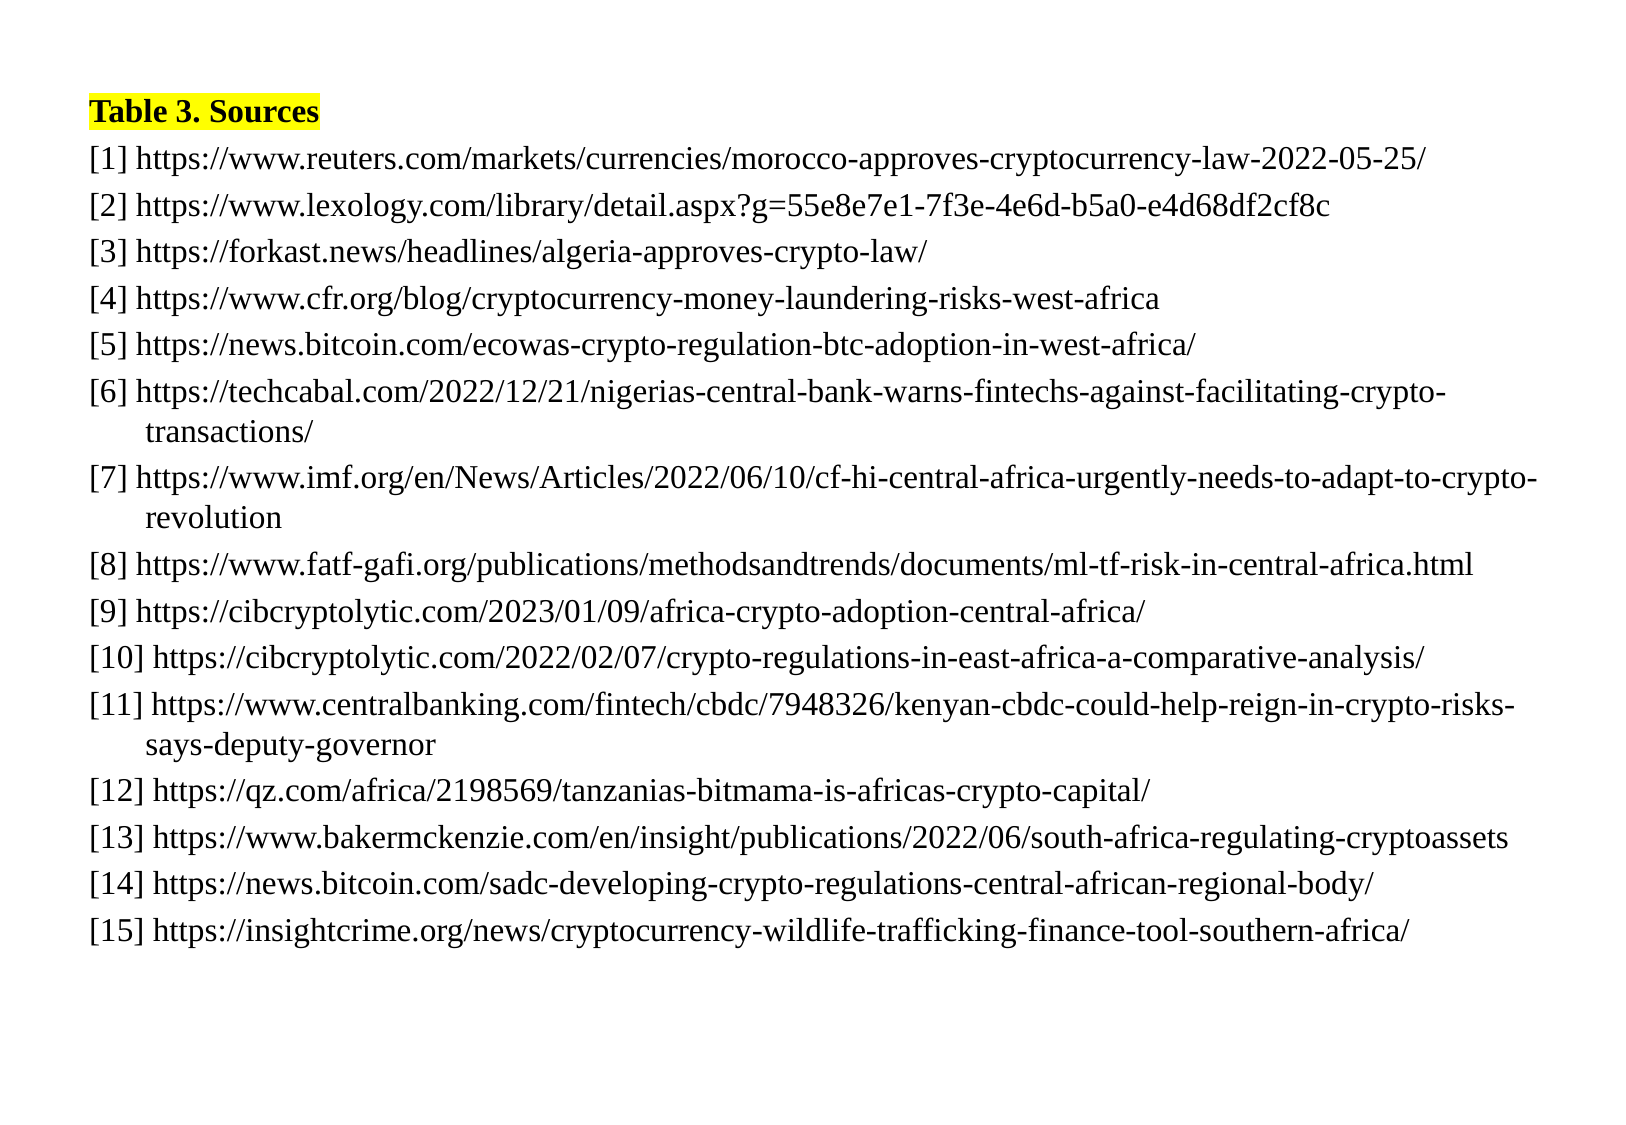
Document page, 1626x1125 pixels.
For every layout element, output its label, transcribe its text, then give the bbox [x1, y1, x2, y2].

list Table 3. Sources [1] https://www.reuters.com/markets/currencies/morocco-approves-cryptocurrency-law-2022-05-25/ [2] https://www.lexology.com/library/detail.aspx?g=55e8e7e1-7f3e-4e6d-b5a0-e4d68df2cf8c [3] https://forkast.news/headlines/algeria-approves-crypto-law/ [4] https://www.cfr.org/blog/cryptocurrency-money-laundering-risks-west-africa [5] https://news.bitcoin.com/ecowas-crypto-regulation-btc-adoption-in-west-africa/ [6] https://techcabal.com/2022/12/21/nigerias-central-bank-warns-fintechs-against-facilitating-crypto-transactions/ [7] https://www.imf.org/en/News/Articles/2022/06/10/cf-hi-central-africa-urgently-needs-to-adapt-to-crypto-revolution [8] https://www.fatf-gafi.org/publications/methodsandtrends/documents/ml-tf-risk-in-central-africa.html [9] https://cibcryptolytic.com/2023/01/09/africa-crypto-adoption-central-africa/ [10] https://cibcryptolytic.com/2022/02/07/crypto-regulations-in-east-africa-a-comparative-analysis/ [11] https://www.centralbanking.com/fintech/cbdc/7948326/kenyan-cbdc-could-help-reign-in-crypto-risks-says-deputy-governor [12] https://qz.com/africa/2198569/tanzanias-bitmama-is-africas-crypto-capital/ [13] https://www.bakermckenzie.com/en/insight/publications/2022/06/south-africa-regulating-cryptoassets [14] https://news.bitcoin.com/sadc-developing-crypto-regulations-central-african-regional-body/ [15] https://insightcrime.org/news/cryptocurrency-wildlife-trafficking-finance-tool-southern-africa/ [74, 82, 1575, 1008]
